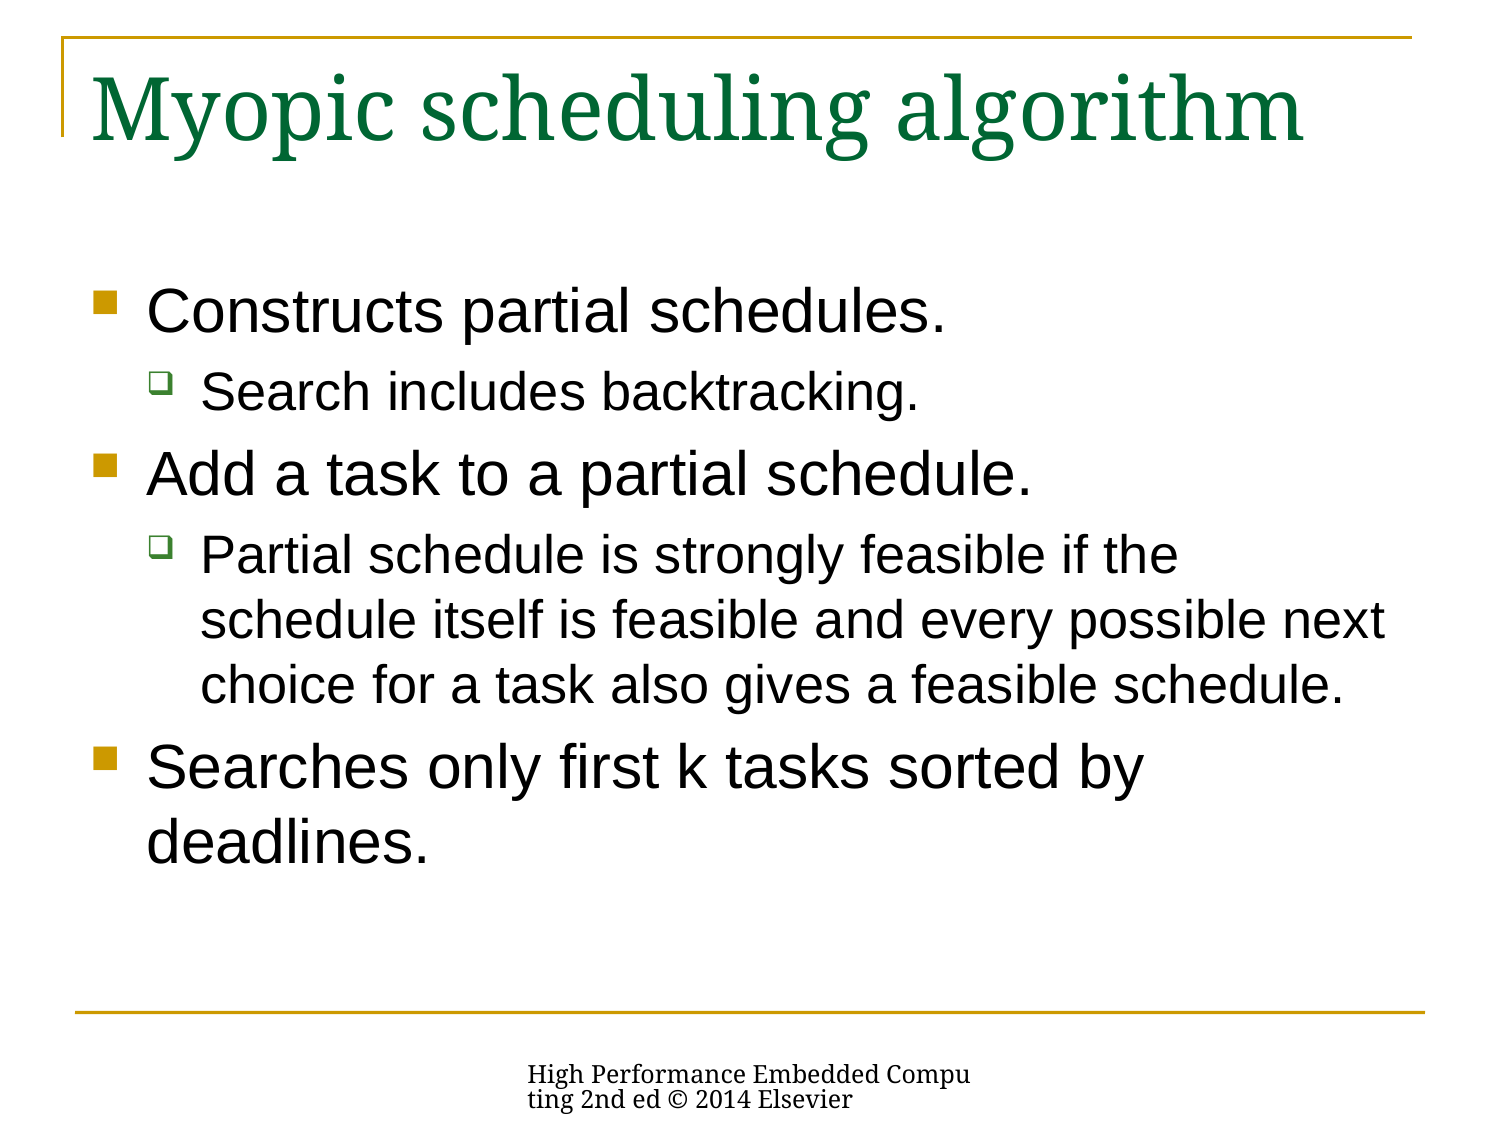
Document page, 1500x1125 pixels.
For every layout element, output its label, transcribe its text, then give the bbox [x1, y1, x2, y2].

list Constructs partial schedules. Search includes backtracking. Add a task to a partial schedule. Partial schedule is strongly feasible if the schedule itself is feasible and every possible next choice for a task also gives a feasible schedule. Searches only first k tasks sorted by deadlines. [75, 262, 1425, 1006]
footer High Performance Embedded Computing 2nd ed © 2014 Elsevier [512, 1025, 988, 1100]
title Myopic scheduling algorithm [75, 45, 1425, 233]
